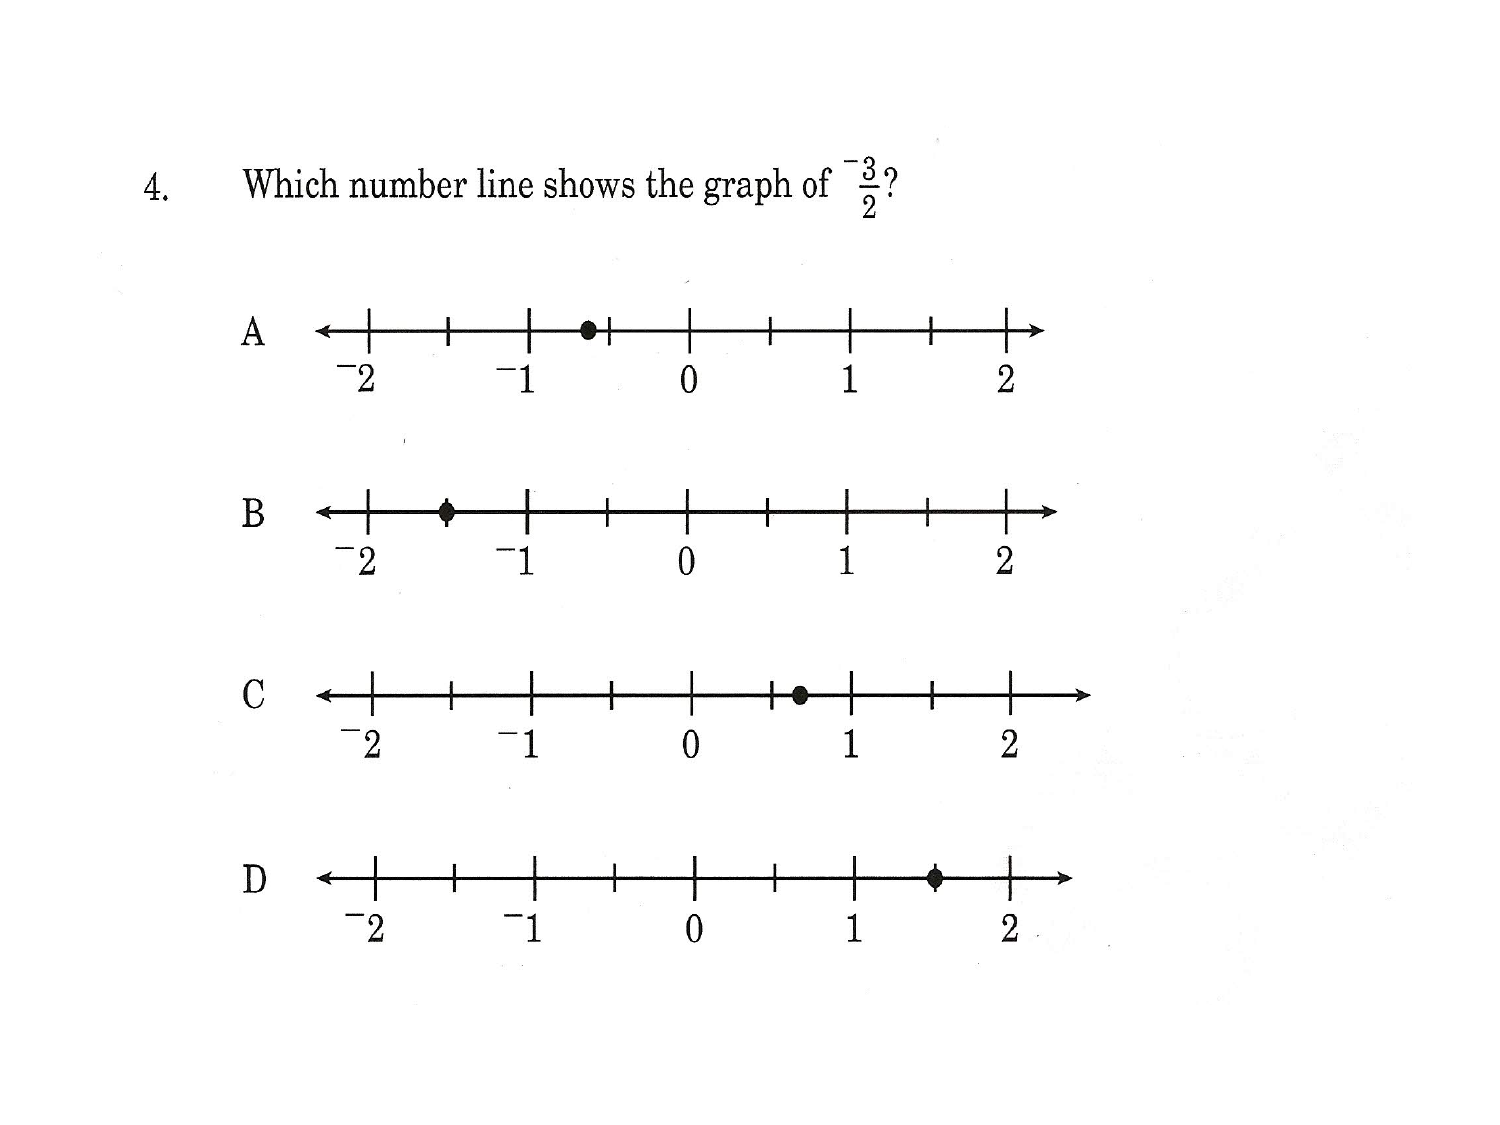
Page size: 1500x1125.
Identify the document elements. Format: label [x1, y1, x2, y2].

list [88, 124, 1412, 1006]
